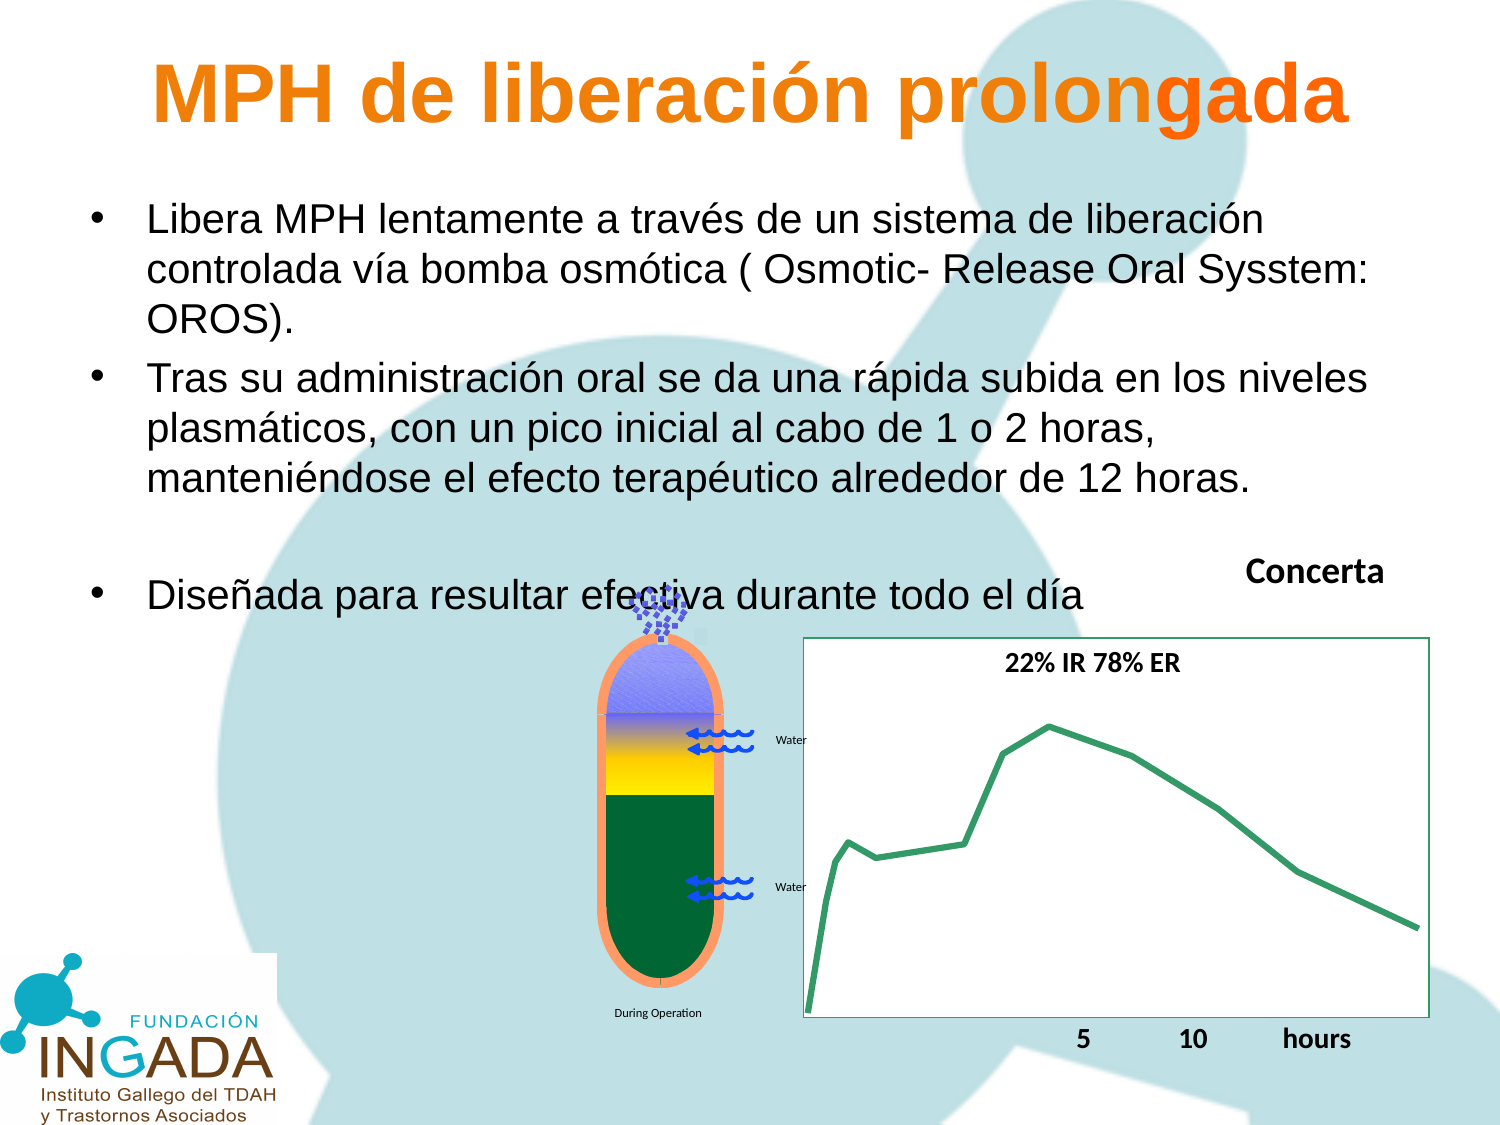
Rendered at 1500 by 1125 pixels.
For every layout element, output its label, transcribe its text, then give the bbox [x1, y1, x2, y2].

list Libera MPH lentamente a través de un sistema de liberación controlada vía bomba osmótica ( Osmotic- Release Oral Sysstem: OROS). Tras su administración oral se da una rápida subida en los niveles plasmáticos, con un pico inicial al cabo de 1 o 2 horas, manteniéndose el efecto terapéutico alrededor de 12 horas. Diseñada para resultar efectiva durante todo el día [75, 184, 1425, 927]
picture [0, 953, 277, 1125]
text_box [560, 538, 1459, 1095]
title MPH de liberación prolongada [75, 0, 1425, 183]
